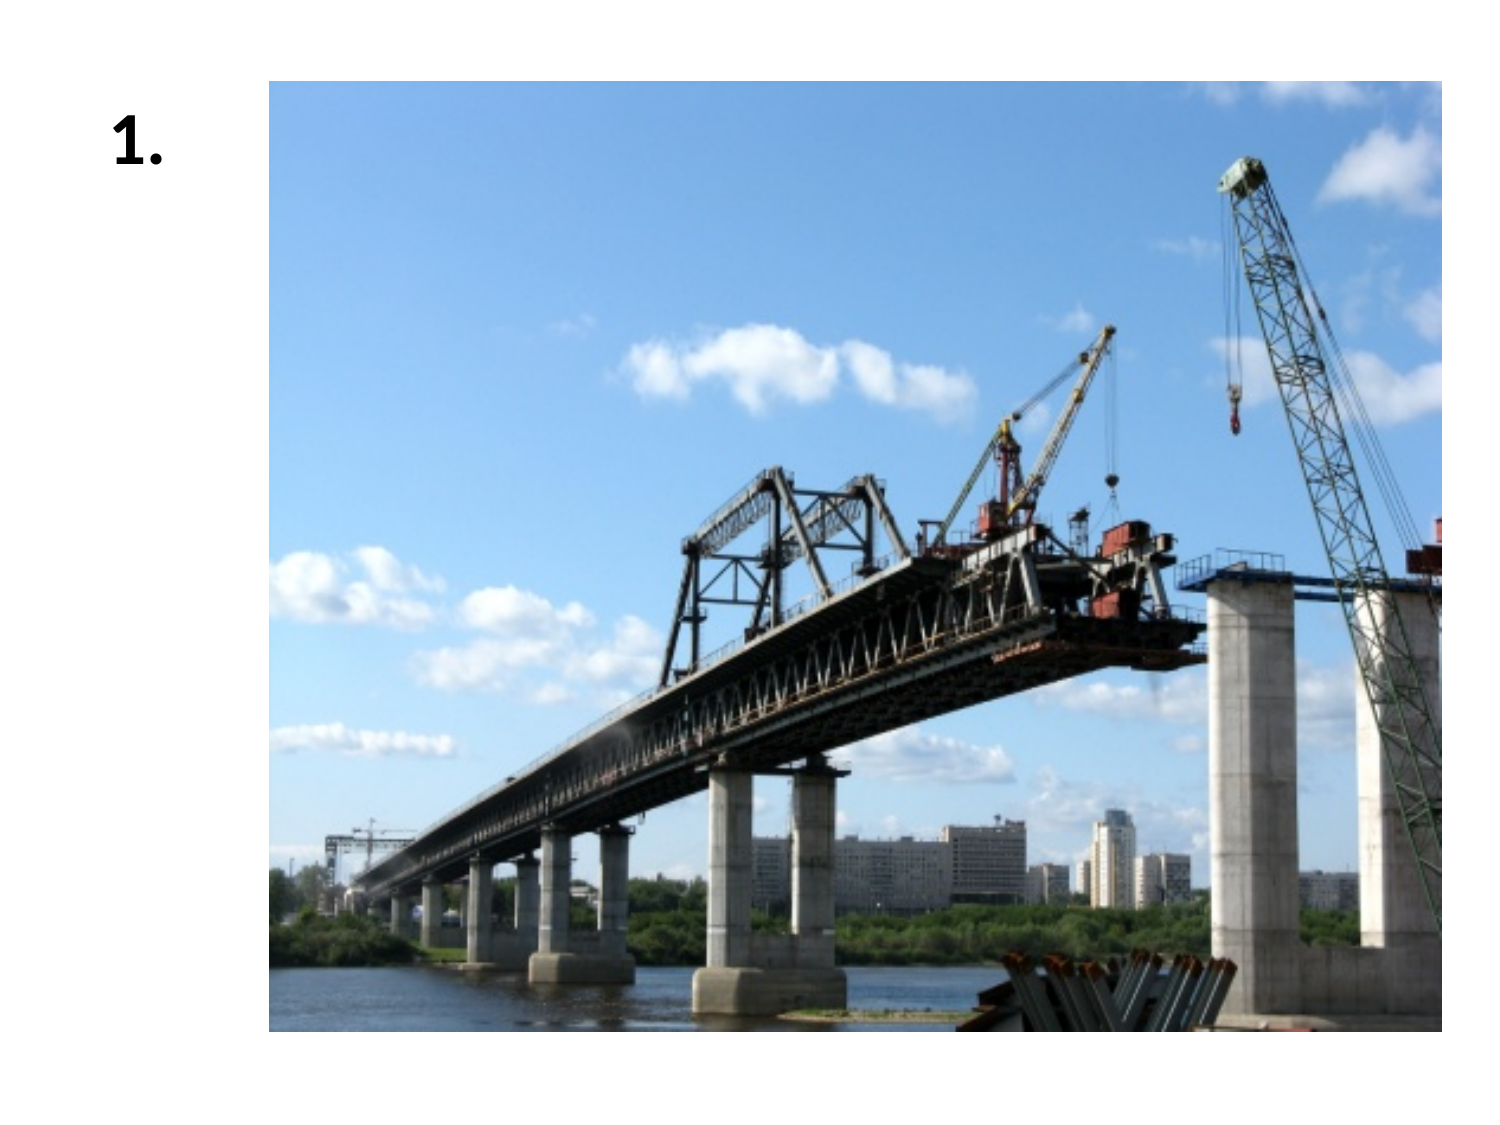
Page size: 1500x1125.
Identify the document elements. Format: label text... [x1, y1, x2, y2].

picture [269, 81, 1442, 1032]
text_box 1. [93, 81, 188, 187]
